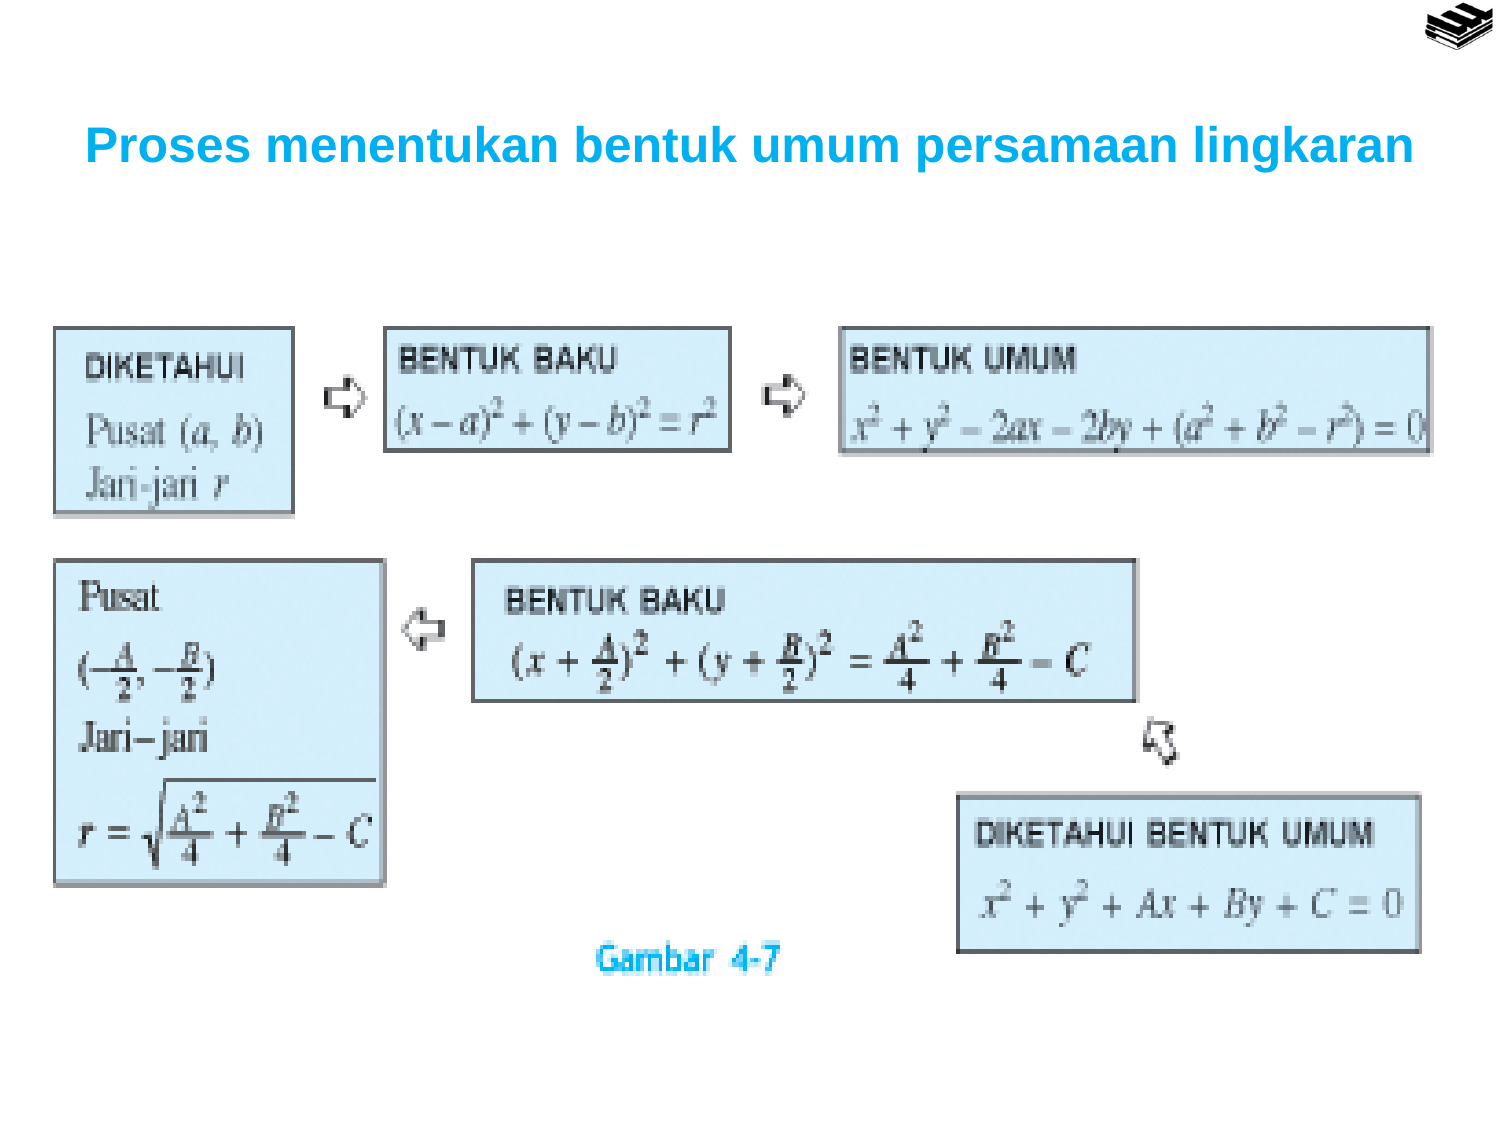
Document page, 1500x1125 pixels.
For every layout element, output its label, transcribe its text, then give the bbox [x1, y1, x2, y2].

text_box Proses menentukan bentuk umum persamaan lingkaran [70, 105, 1442, 181]
picture [1425, 0, 1493, 50]
picture [52, 326, 1434, 977]
